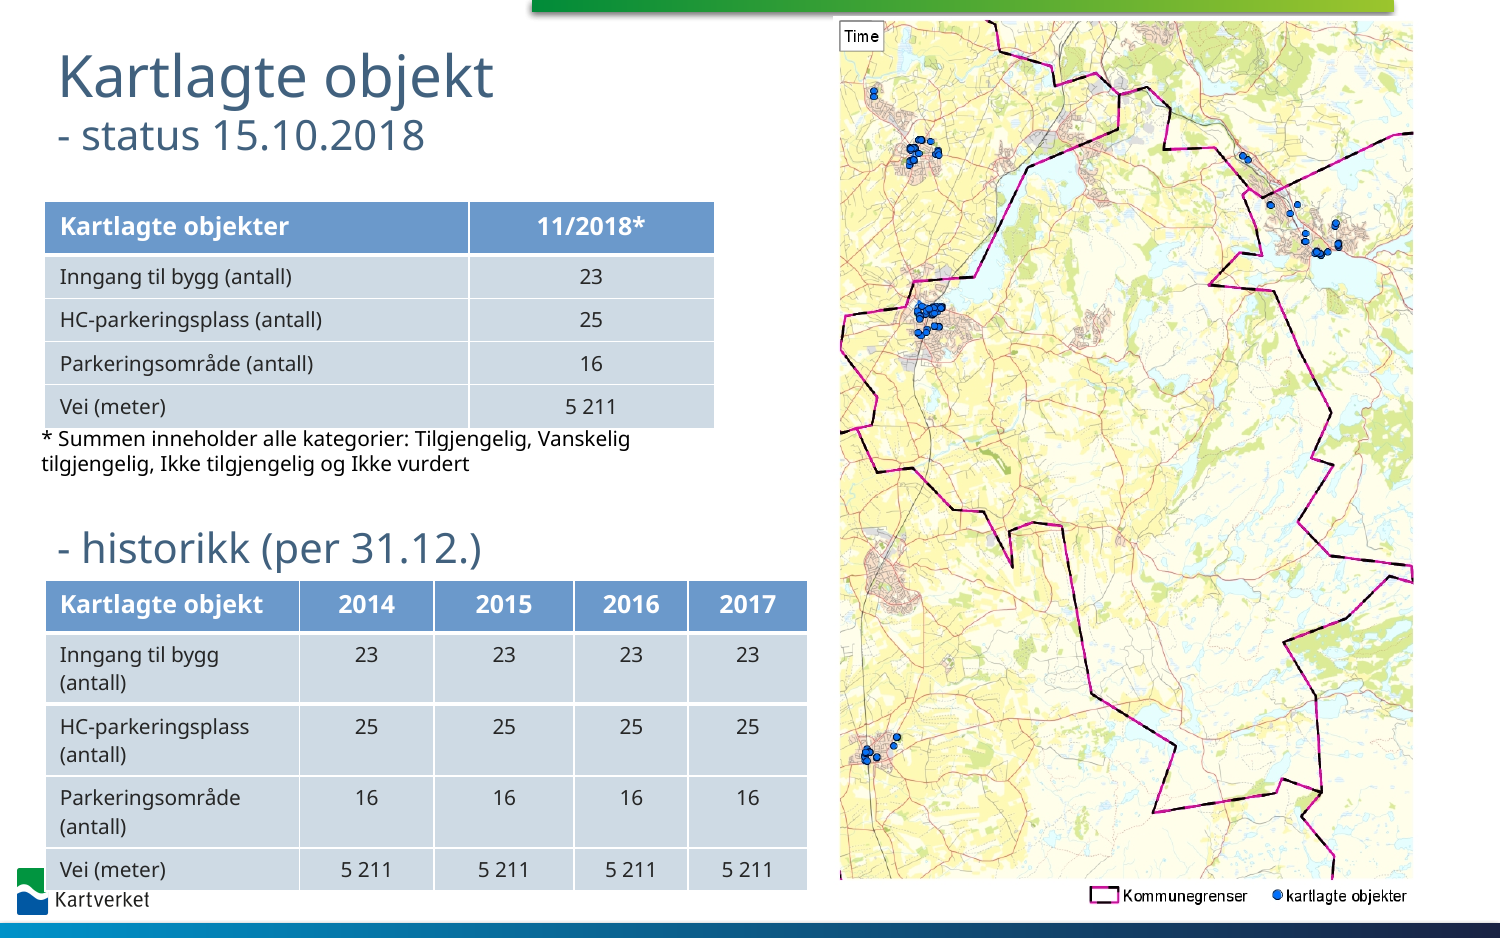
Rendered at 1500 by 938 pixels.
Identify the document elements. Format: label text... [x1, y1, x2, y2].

table_header 2015 [435, 581, 573, 631]
table_cell 23 [575, 635, 687, 702]
table_cell 16 [470, 342, 714, 384]
table_cell 16 [435, 777, 573, 847]
table_cell 23 [435, 635, 573, 702]
table_cell 25 [575, 706, 687, 775]
table_header Kartlagte objekt [46, 581, 299, 631]
table_header Kartlagte objekter [45, 202, 468, 253]
table_cell 5 211 [689, 849, 807, 890]
table_cell HC-parkeringsplass (antall) [46, 706, 299, 775]
table_cell 16 [300, 777, 433, 847]
table_cell 23 [470, 257, 714, 298]
table_cell 25 [689, 706, 807, 775]
table_cell 25 [435, 706, 573, 775]
table_cell Inngang til bygg (antall) [45, 257, 468, 298]
table_cell 23 [300, 635, 433, 702]
picture [833, 16, 1419, 913]
table_cell 5 211 [300, 849, 433, 890]
table_header 2016 [575, 581, 687, 631]
table_cell 25 [300, 706, 433, 775]
table_header 2014 [300, 581, 433, 631]
table_header 2017 [689, 581, 807, 631]
table_cell 16 [575, 777, 687, 847]
text_box - historikk (per 31.12.) [42, 496, 828, 580]
table_cell Vei (meter) [46, 849, 299, 890]
table_cell Vei (meter) [45, 385, 468, 417]
text_box * Summen inneholder alle kategorier: Tilgjengelig, Vanskelig tilgjengelig, Ikke tilgjengelig og Ikke vurdert [26, 417, 711, 483]
table_cell Inngang til bygg (antall) [46, 635, 299, 702]
table_cell 23 [689, 635, 807, 702]
table_cell HC-parkeringsplass (antall) [45, 299, 468, 341]
table_cell Parkeringsområde (antall) [46, 777, 299, 847]
table_cell 5 211 [575, 849, 687, 890]
text_box Kartlagte objekt - status 15.10.2018 [42, 24, 828, 167]
table_header 11/2018* [470, 202, 714, 253]
table_cell 25 [470, 299, 714, 341]
table_cell 16 [689, 777, 807, 847]
table_cell Parkeringsområde (antall) [45, 342, 468, 384]
table_cell 5 211 [435, 849, 573, 890]
table_cell 5 211 [470, 385, 714, 428]
